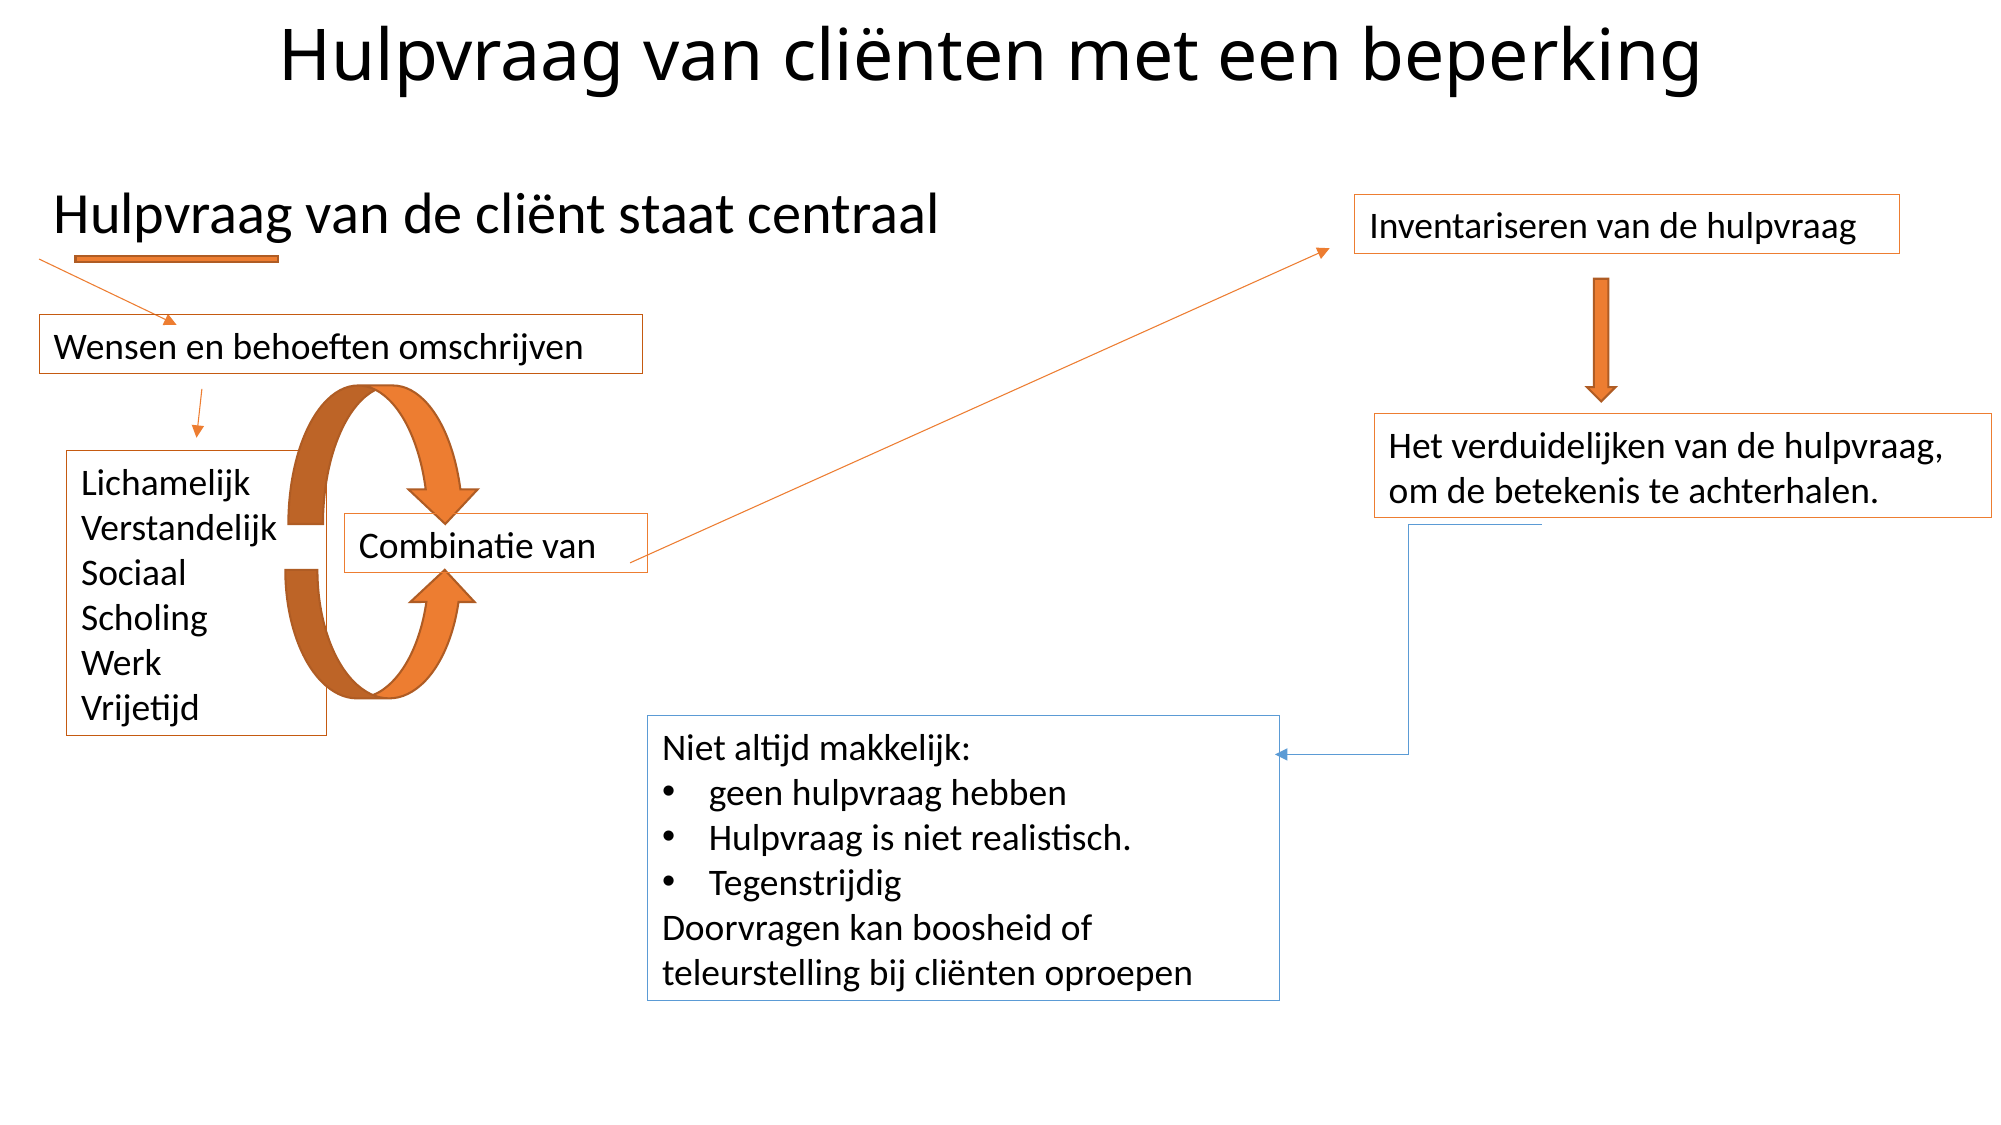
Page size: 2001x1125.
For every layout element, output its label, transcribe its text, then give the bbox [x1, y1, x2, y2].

text_box Lichamelijk Verstandelijk Sociaal Scholing Werk Vrijetijd [66, 450, 327, 736]
text_box Niet altijd makkelijk: geen hulpvraag hebben Hulpvraag is niet realistisch. Tegenstrijdig Doorvragen kan boosheid of teleurstelling bij cliënten oproepen [647, 715, 1280, 1001]
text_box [1274, 524, 1542, 755]
list Hulpvraag van de cliënt staat centraal [39, 175, 1000, 314]
title Hulpvraag van cliënten met een beperking [263, 0, 1737, 114]
text_box Inventariseren van de hulpvraag [1354, 194, 1900, 254]
text_box Wensen en behoeften omschrijven [39, 314, 630, 374]
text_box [196, 388, 202, 438]
text_box Het verduidelijken van de hulpvraag, om de betekenis te achterhalen. [1374, 413, 1992, 518]
text_box [74, 255, 279, 263]
text_box [284, 568, 477, 700]
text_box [630, 248, 1330, 563]
text_box [1584, 277, 1619, 403]
text_box Combinatie van [344, 513, 648, 573]
text_box [287, 384, 481, 526]
